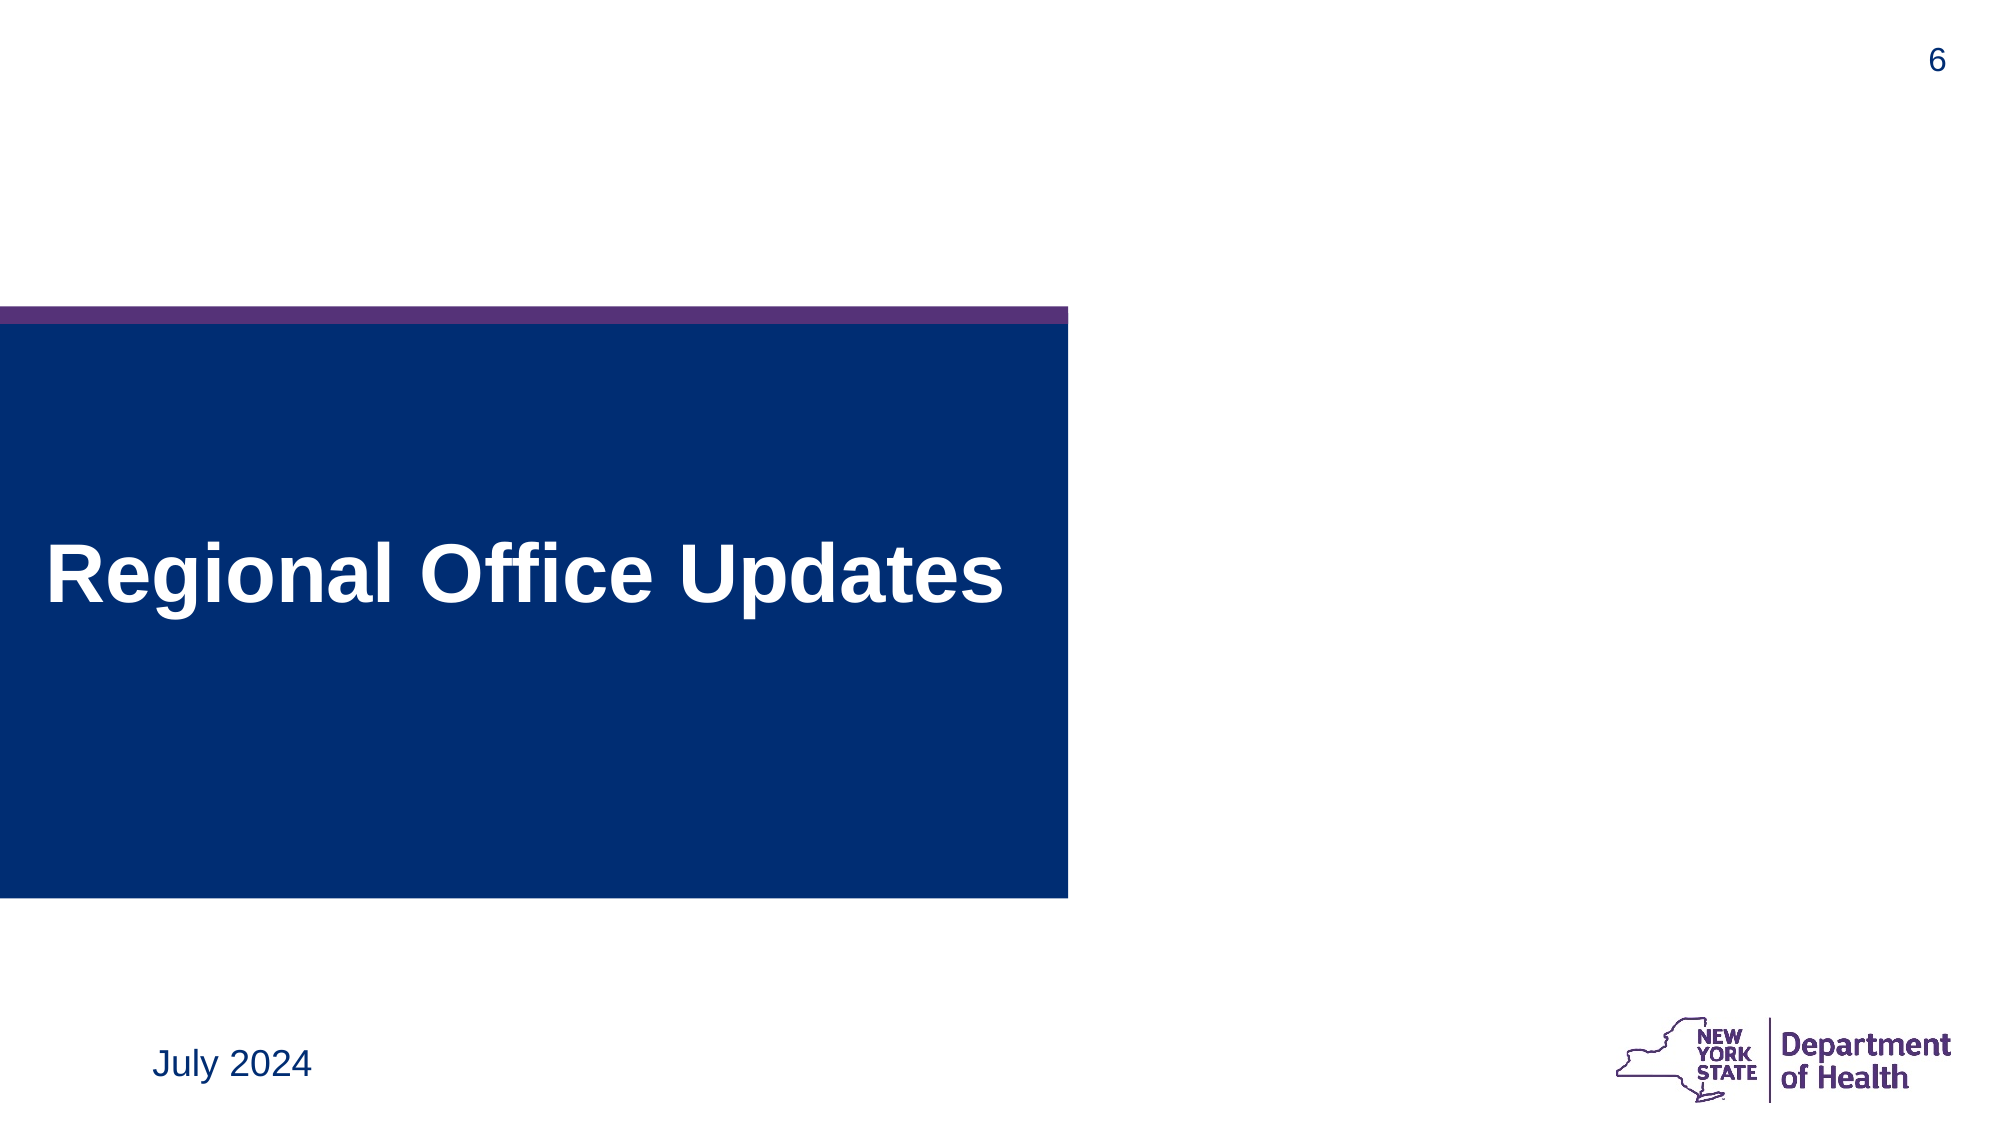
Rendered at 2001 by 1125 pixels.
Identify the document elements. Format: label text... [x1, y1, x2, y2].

list July 2024 [137, 1036, 478, 1106]
picture [1616, 1017, 1951, 1103]
list Regional Office Updates [0, 442, 1053, 710]
